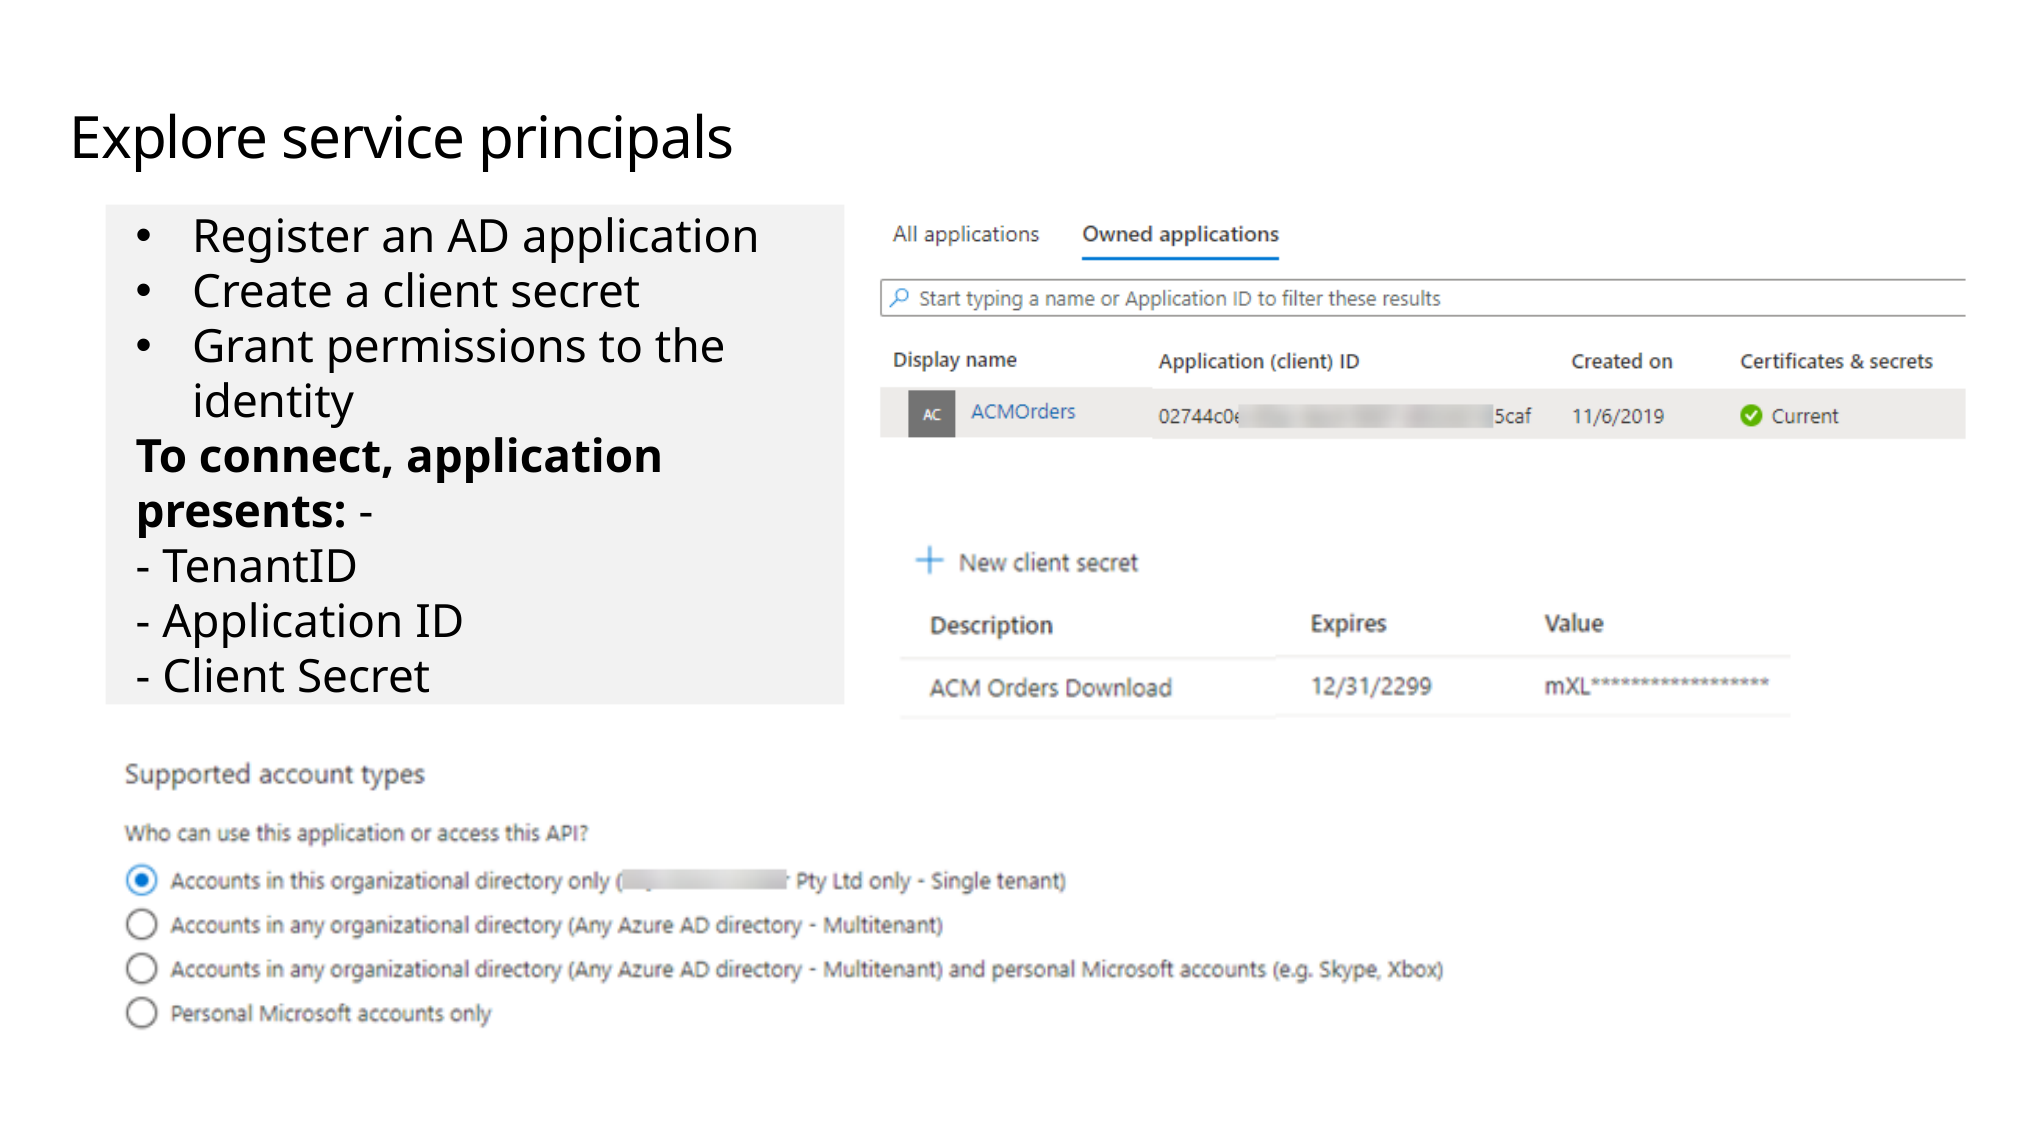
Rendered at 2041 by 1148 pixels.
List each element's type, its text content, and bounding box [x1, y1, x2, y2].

text_box Register an AD application Create a client secret Grant permissions to the identity To connect, application presents: - - TenantID - Application ID - Client Secret [105, 204, 845, 705]
title Explore service principals [70, 103, 1969, 172]
picture [868, 204, 1969, 448]
picture [105, 749, 1452, 1059]
picture [868, 515, 1798, 728]
